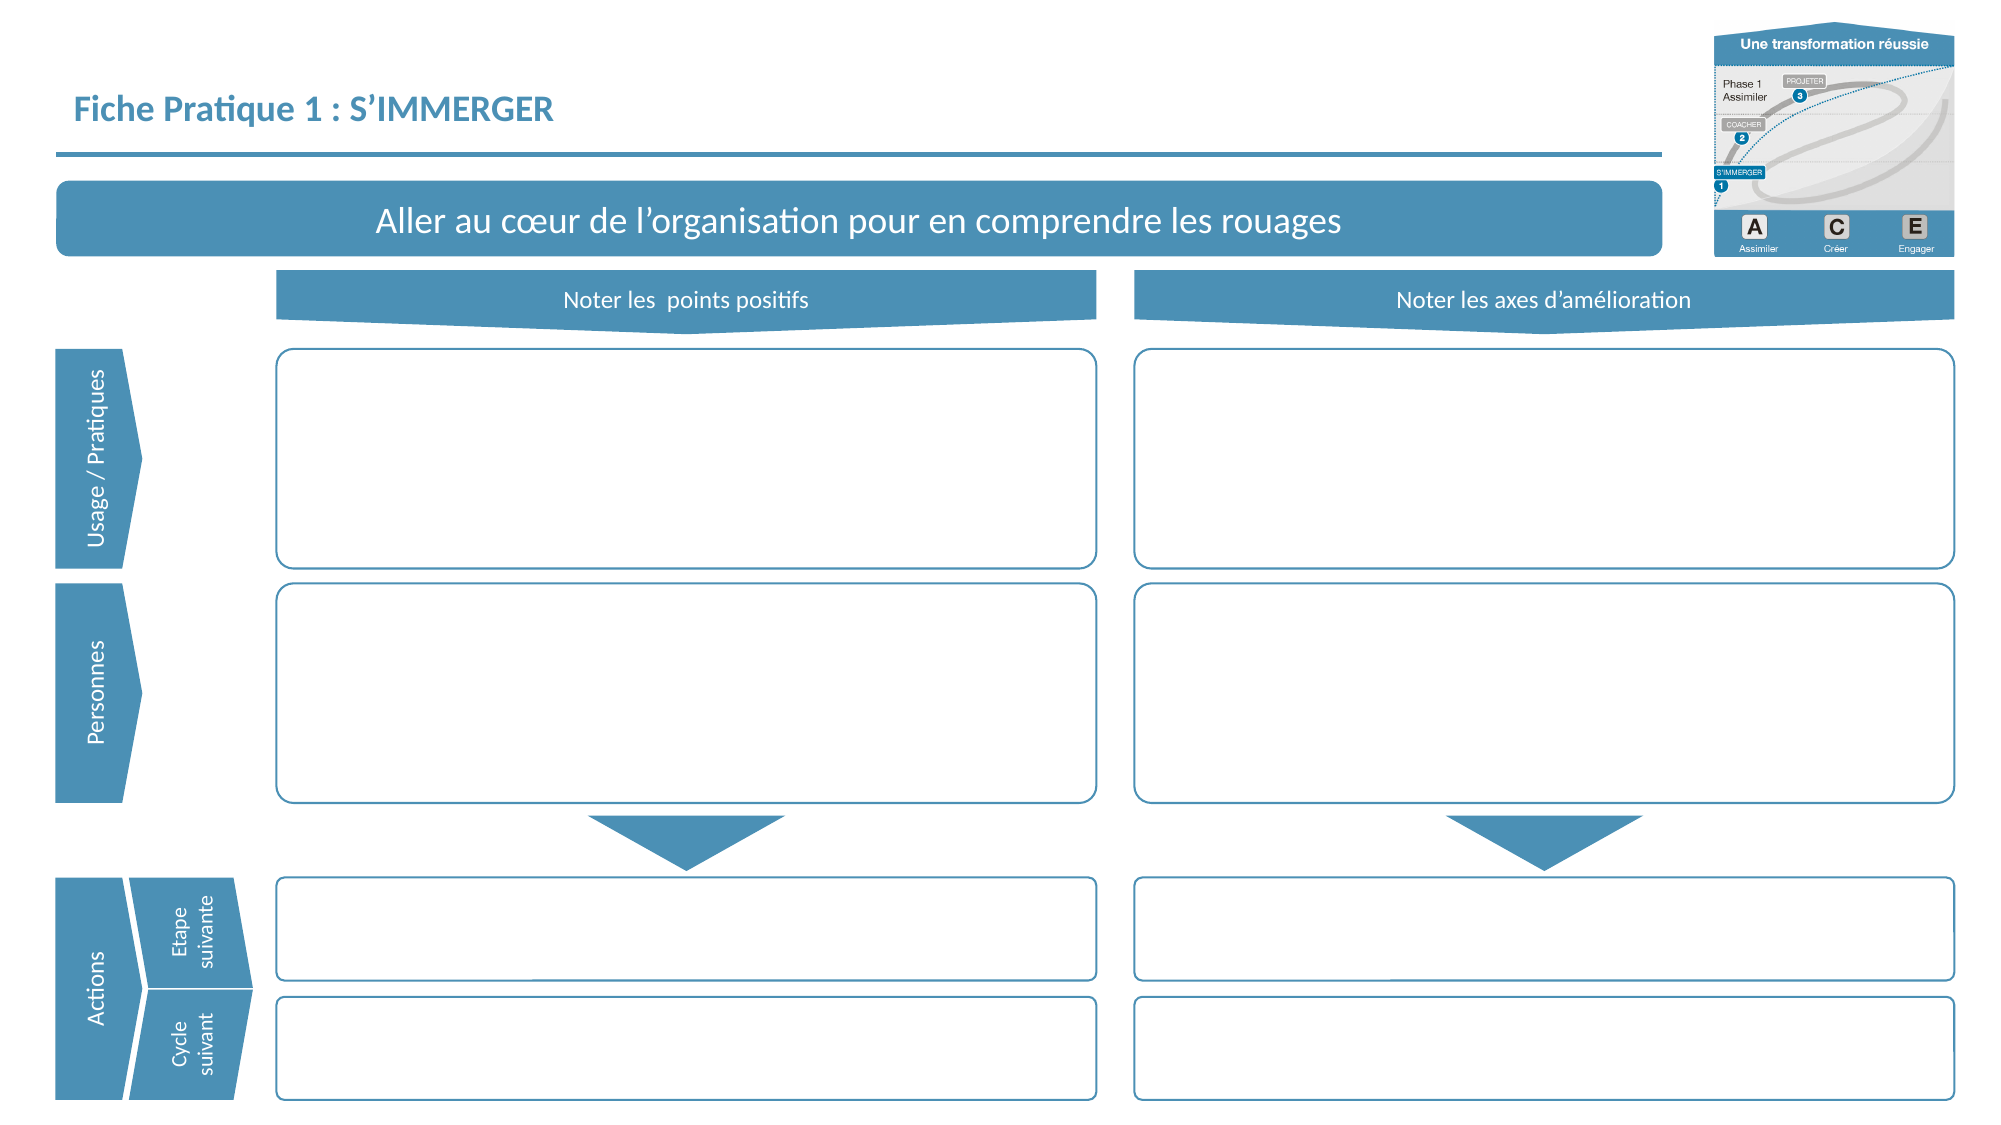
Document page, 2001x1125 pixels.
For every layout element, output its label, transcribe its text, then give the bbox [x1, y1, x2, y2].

text_box Personnes [54, 582, 144, 805]
picture [1714, 20, 1955, 257]
text_box Actions [54, 876, 144, 1101]
text_box Etape suivante [127, 876, 254, 988]
text_box Usage / Pratiques [54, 347, 144, 570]
text_box Cycle suivant [127, 988, 255, 1101]
text_box Aller au cœur de l’organisation pour en comprendre les rouages [55, 179, 1664, 258]
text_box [276, 270, 1097, 1100]
text_box Fiche Pratique 1 : S’IMMERGER [58, 76, 570, 136]
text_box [1134, 270, 1955, 1100]
